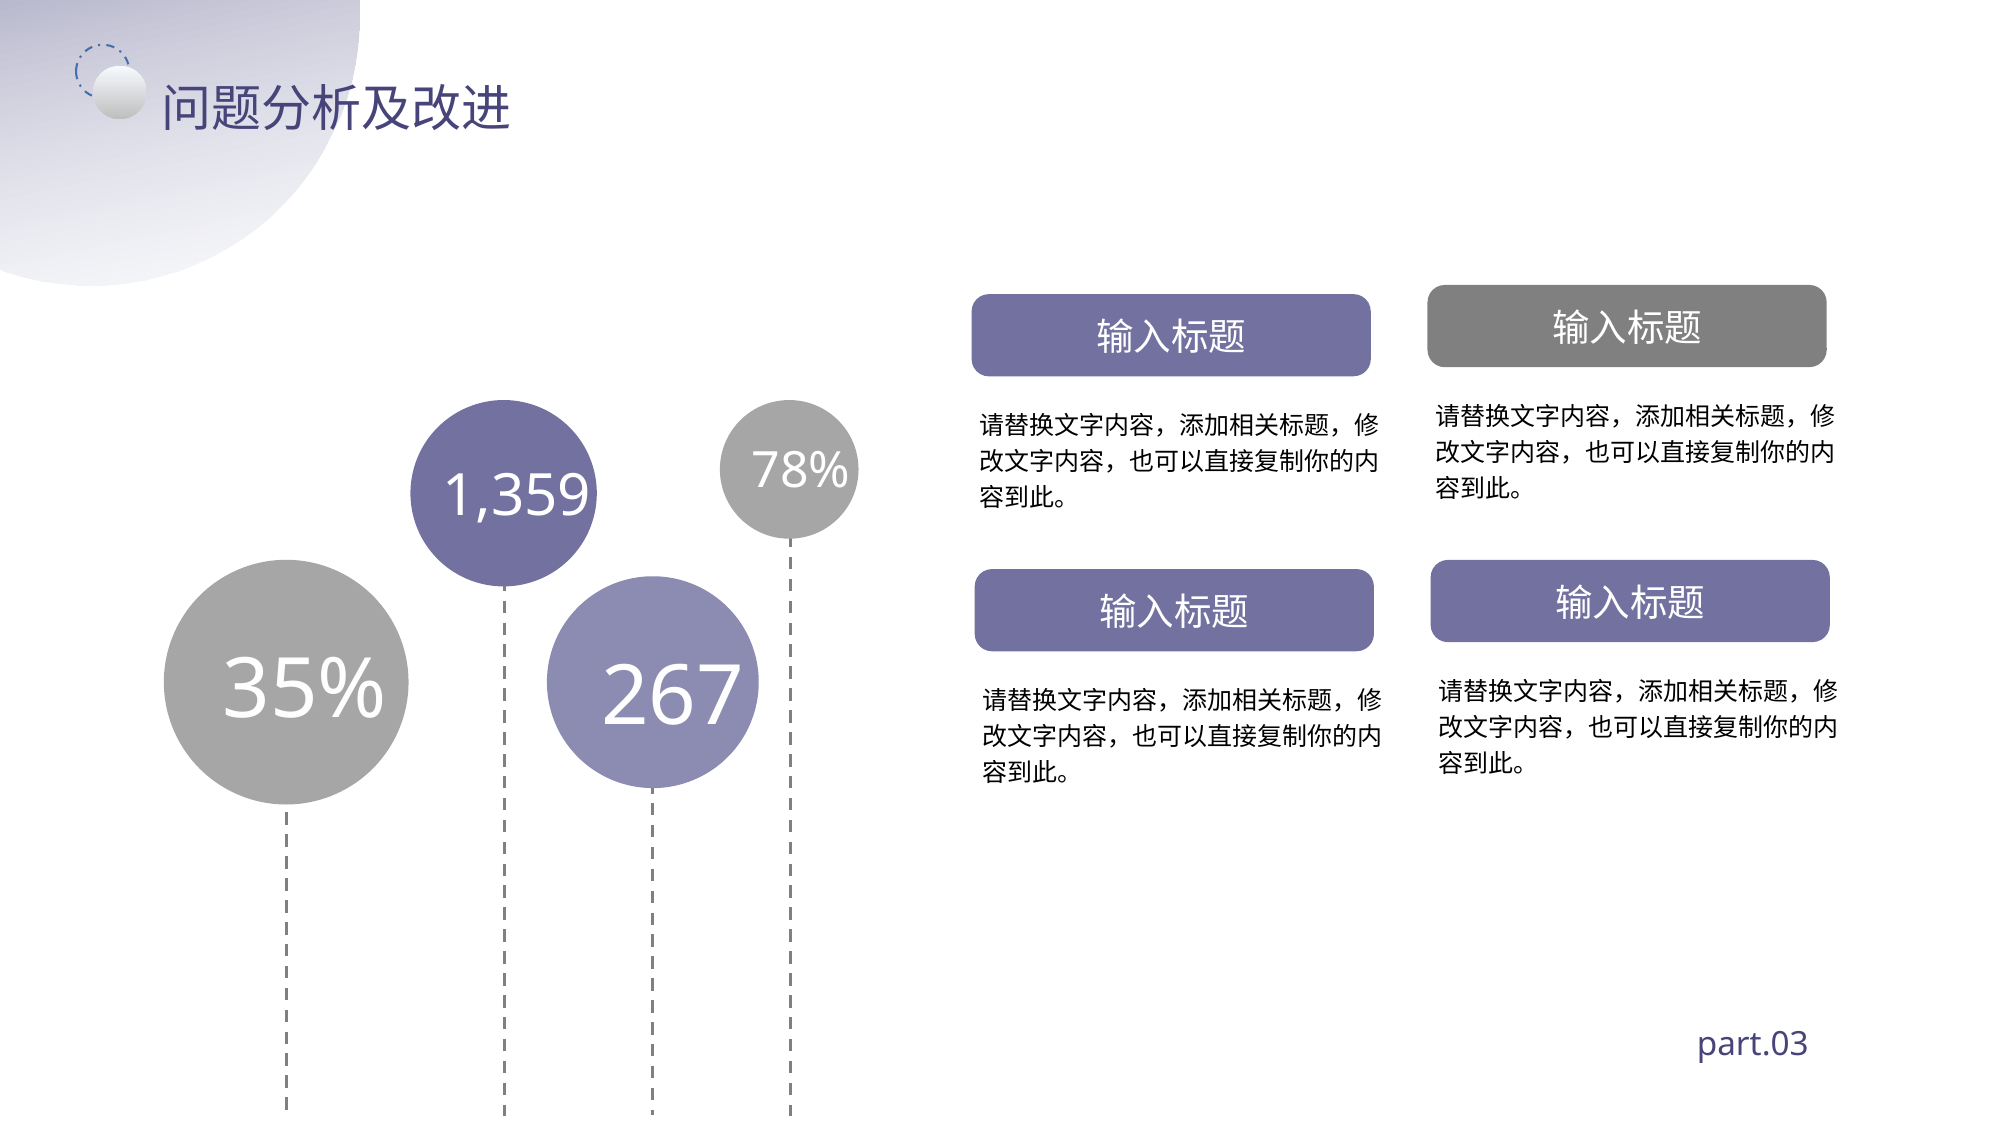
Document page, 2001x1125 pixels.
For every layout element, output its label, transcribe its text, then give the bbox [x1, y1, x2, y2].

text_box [968, 284, 1858, 794]
text_box part.03 [1682, 994, 1916, 1070]
text_box [0, 0, 361, 287]
text_box 问题分析及改进 [146, 39, 625, 145]
text_box [75, 43, 130, 97]
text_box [163, 400, 870, 1117]
text_box [92, 64, 146, 120]
